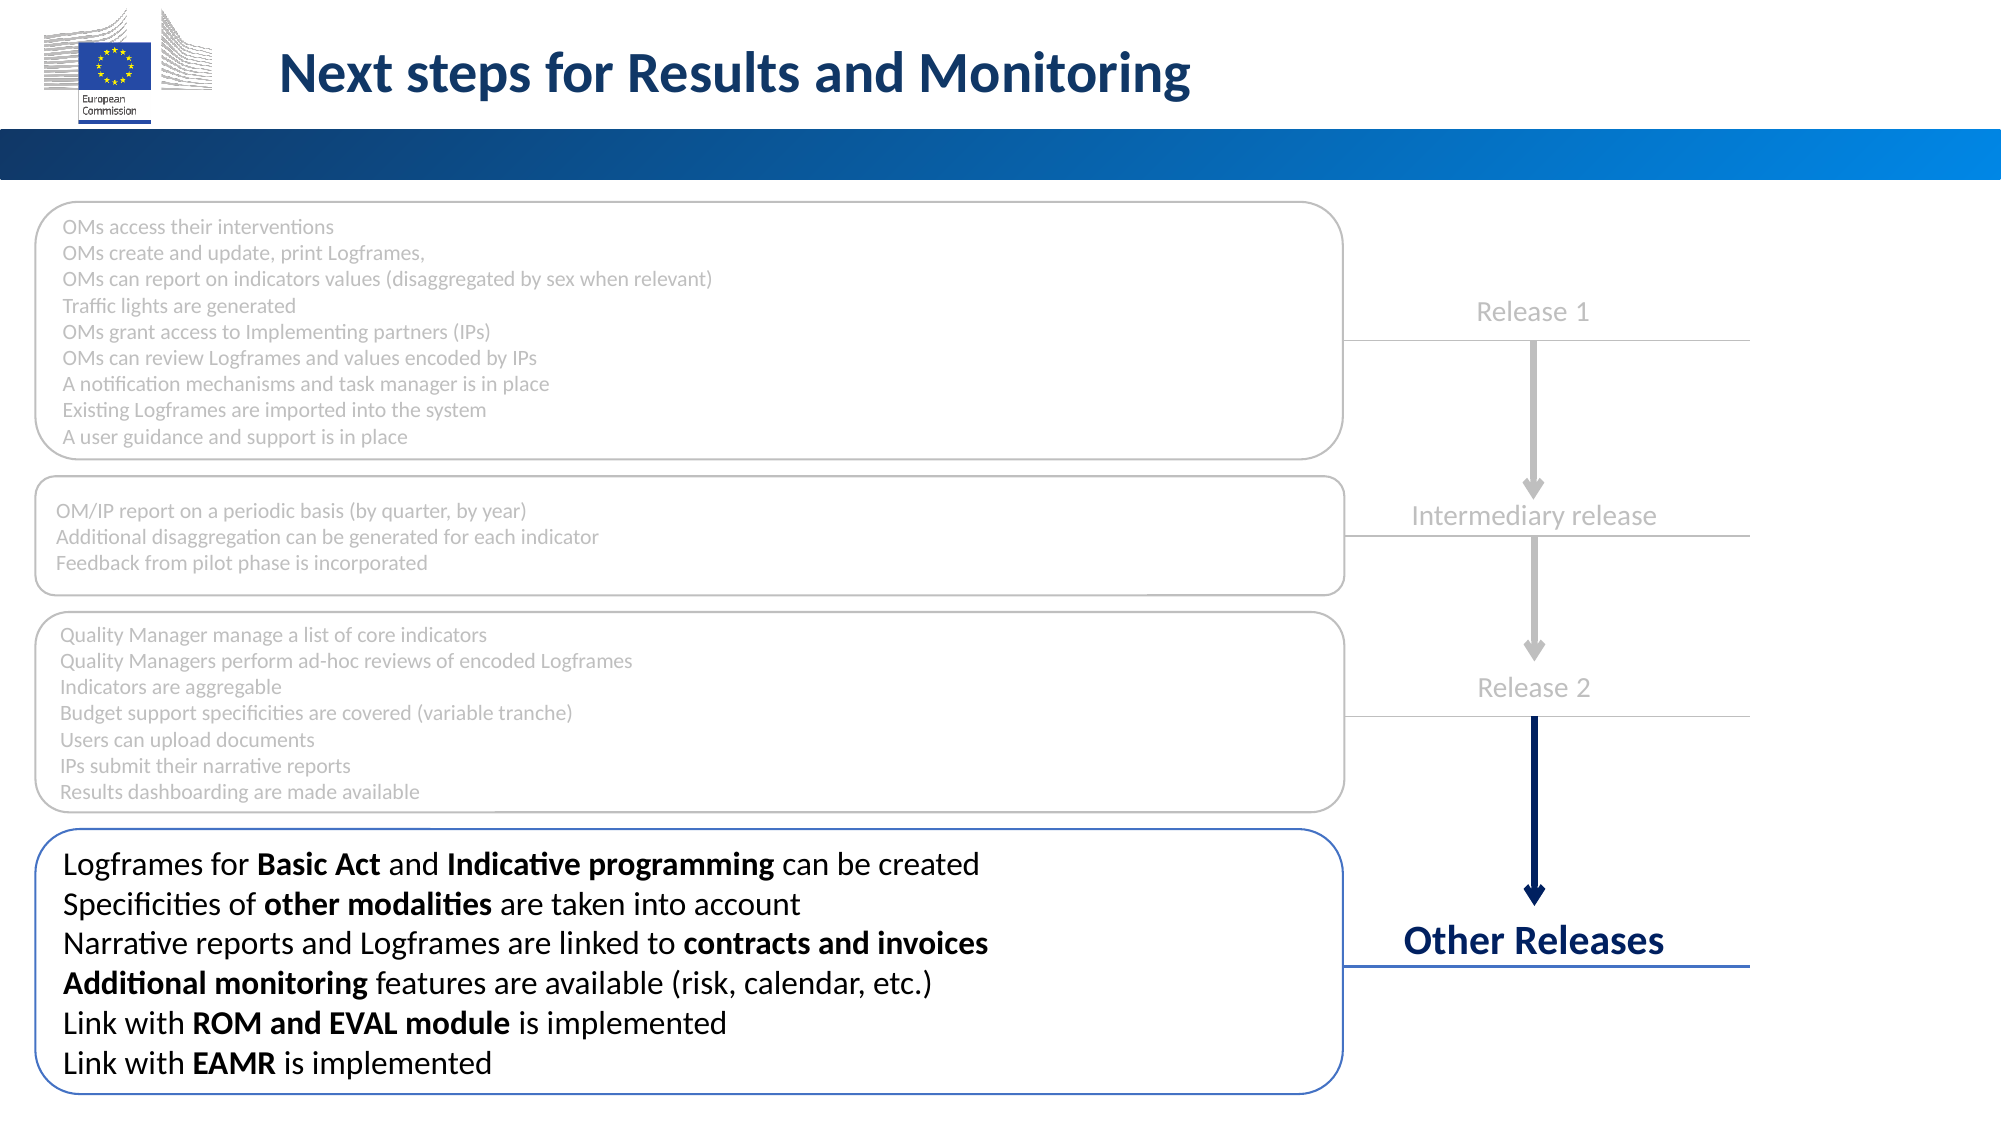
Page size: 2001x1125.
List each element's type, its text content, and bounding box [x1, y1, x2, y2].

picture [44, 8, 212, 124]
text_box OMs access their interventions OMs create and update, print Logframes, OMs can report on indicators values (disaggregated by sex when relevant) Traffic lights are generated OMs grant access to Implementing partners (IPs) OMs can review Logframes and values encoded by IPs A notification mechanisms and task manager is in place Existing Logframes are imported into the system A user guidance and support is in place [34, 200, 1344, 461]
text_box Other Releases [1389, 967, 1680, 971]
text_box Quality Manager manage a list of core indicators Quality Managers perform ad-hoc reviews of encoded Logframes Indicators are aggregable Budget support specificities are covered (variable tranche) Users can upload documents IPs submit their narrative reports Results dashboarding are made available [34, 610, 1346, 814]
text_box Release 2 [1462, 656, 1606, 712]
text_box Release 1 [1461, 280, 1605, 336]
text_box Intermediary release [1396, 488, 1673, 536]
text_box Other Releases [1389, 906, 1680, 966]
text_box OM/IP report on a periodic basis (by quarter, by year) Additional disaggregation can be generated for each indicator Feedback from pilot phase is incorporated [34, 475, 1346, 597]
text_box Logframes for Basic Act and Indicative programming can be created Specificities of other modalities are taken into account Narrative reports and Logframes are linked to contracts and invoices Additional monitoring features are available (risk, calendar, etc.) Link with ROM and EVAL module is implemented Link with EAMR is implemented [34, 827, 1344, 1096]
text_box Next steps for Results and Monitoring [264, 27, 1690, 112]
